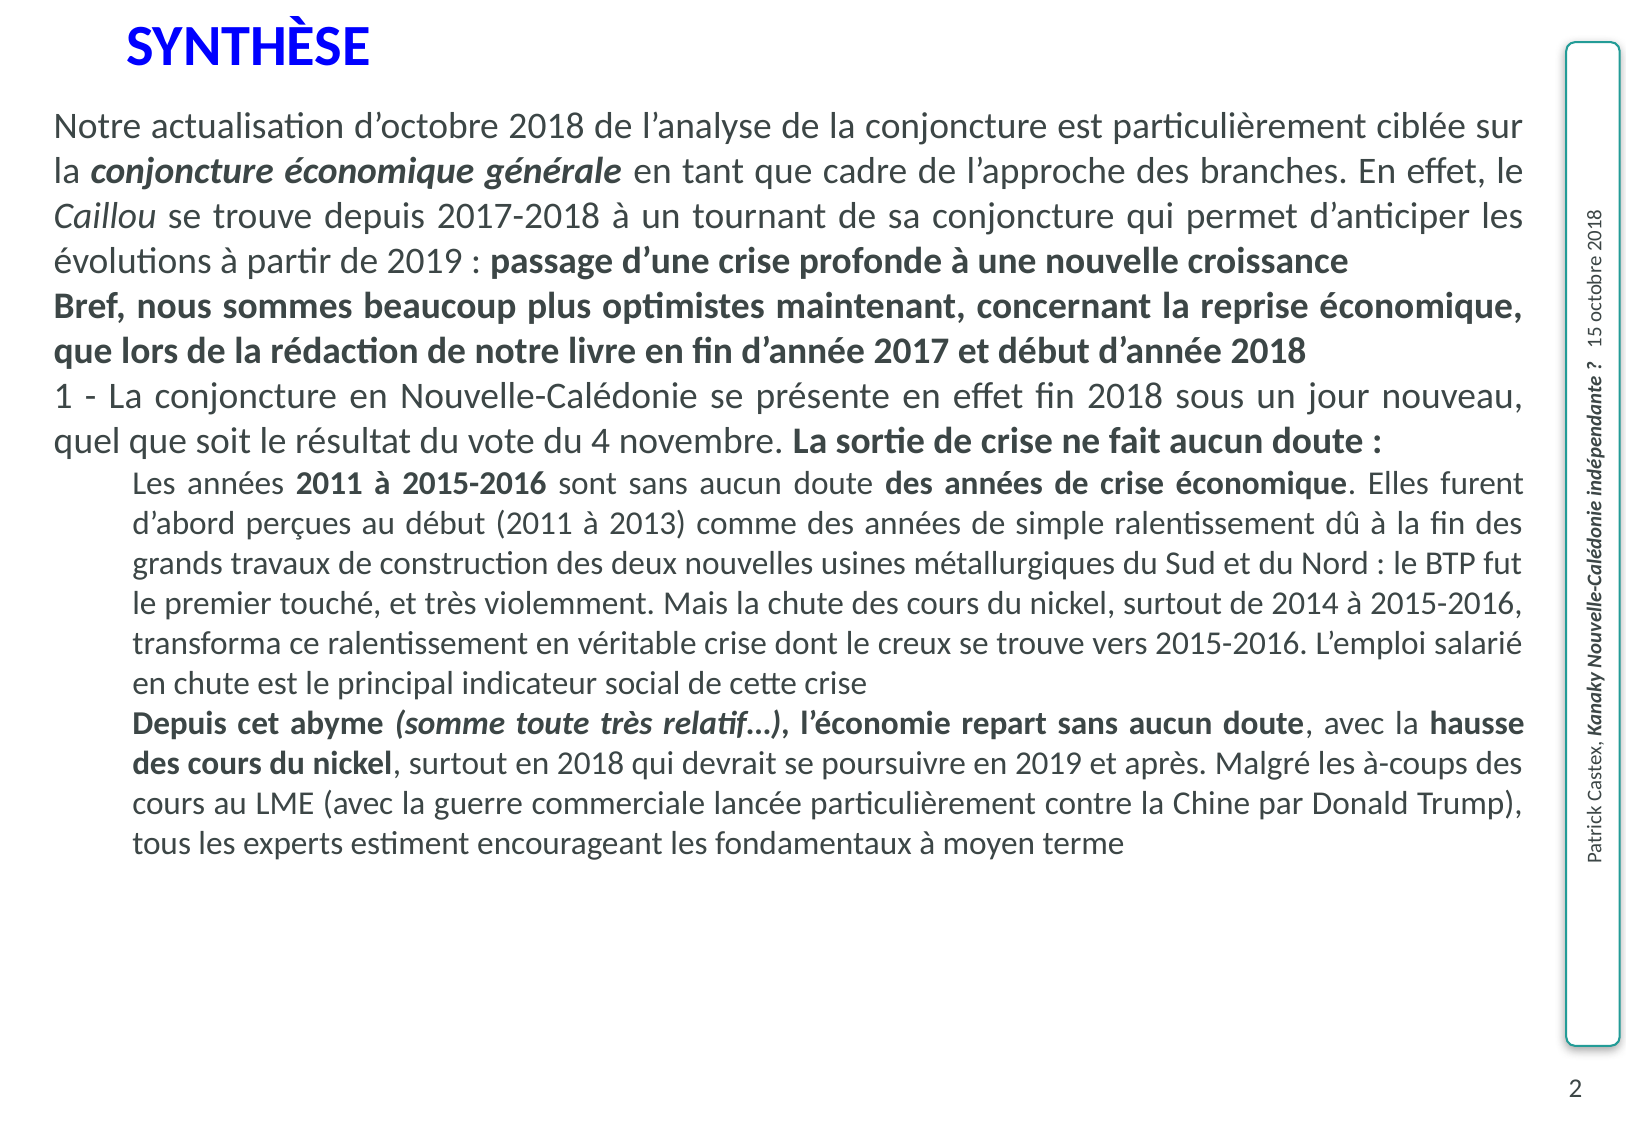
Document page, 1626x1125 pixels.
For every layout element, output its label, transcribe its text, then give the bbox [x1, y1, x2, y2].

title synthèse [111, 0, 1447, 94]
list Notre actualisation d’octobre 2018 de l’analyse de la conjoncture est particulièrement ciblée sur la conjoncture économique générale en tant que cadre de l’approche des branches. En effet, le Caillou se trouve depuis 2017-2018 à un tournant de sa conjoncture qui permet d’anticiper les évolutions à partir de 2019 : passage d’une crise profonde à une nouvelle croissance Bref, nous sommes beaucoup plus optimistes maintenant, concernant la reprise économique, que lors de la rédaction de notre livre en fin d’année 2017 et début d’année 2018 1 - La conjoncture en Nouvelle-Calédonie se présente en effet fin 2018 sous un jour nouveau, quel que soit le résultat du vote du 4 novembre. La sortie de crise ne fait aucun doute : Les années 2011 à 2015-2016 sont sans aucun doute des années de crise économique. Elles furent d’abord perçues au début (2011 à 2013) comme des années de simple ralentissement dû à la fin des grands travaux de construction des deux nouvelles usines métallurgiques du Sud et du Nord : le BTP fut le premier touché, et très violemment. Mais la chute des cours du nickel, surtout de 2014 à 2015-2016, transforma ce ralentissement en véritable crise dont le creux se trouve vers 2015-2016. L’emploi salarié en chute est le principal indicateur social de cette crise Depuis cet abyme (somme toute très relatif…), l’économie repart sans aucun doute, avec la hausse des cours du nickel, surtout en 2018 qui devrait se poursuivre en 2019 et après. Malgré les à-coups des cours au LME (avec la guerre commerciale lancée particulièrement contre la Chine par Donald Trump), tous les experts estiment encourageant les fondamentaux à moyen terme [38, 94, 1540, 1125]
